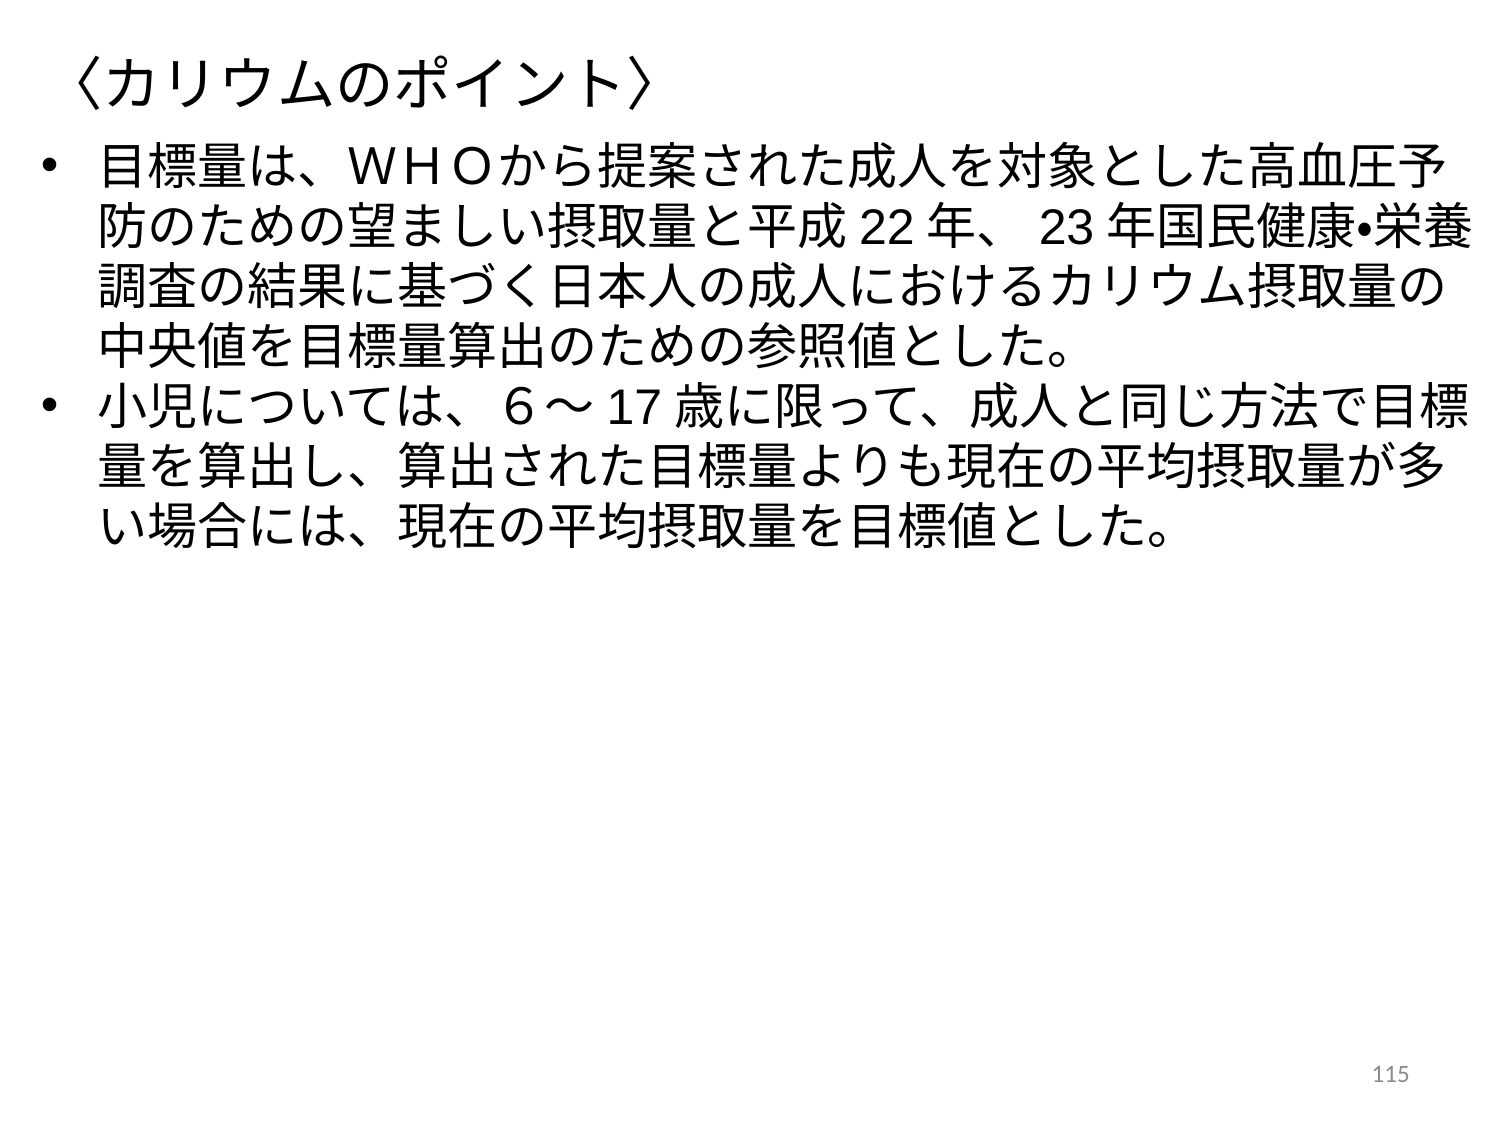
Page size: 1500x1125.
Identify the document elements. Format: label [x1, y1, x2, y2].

text_box [26, 39, 1491, 562]
slide_number [1074, 1042, 1425, 1103]
